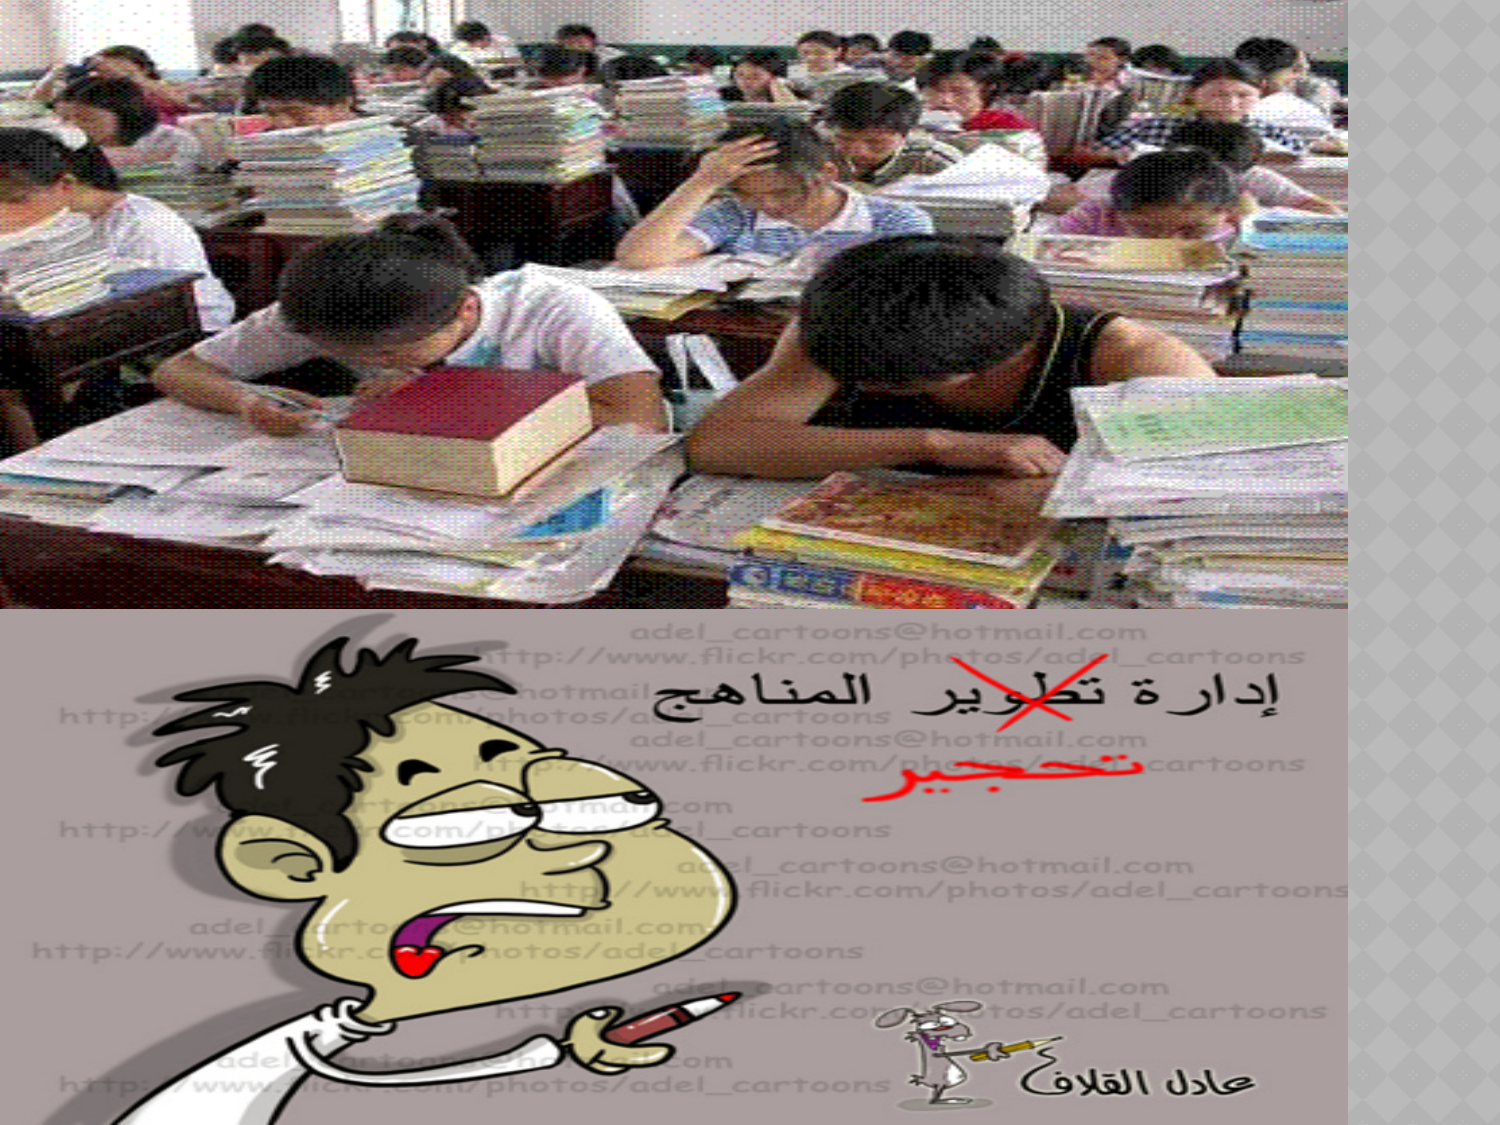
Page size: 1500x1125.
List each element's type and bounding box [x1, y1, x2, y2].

list [0, 0, 1348, 608]
picture [0, 608, 1348, 1125]
